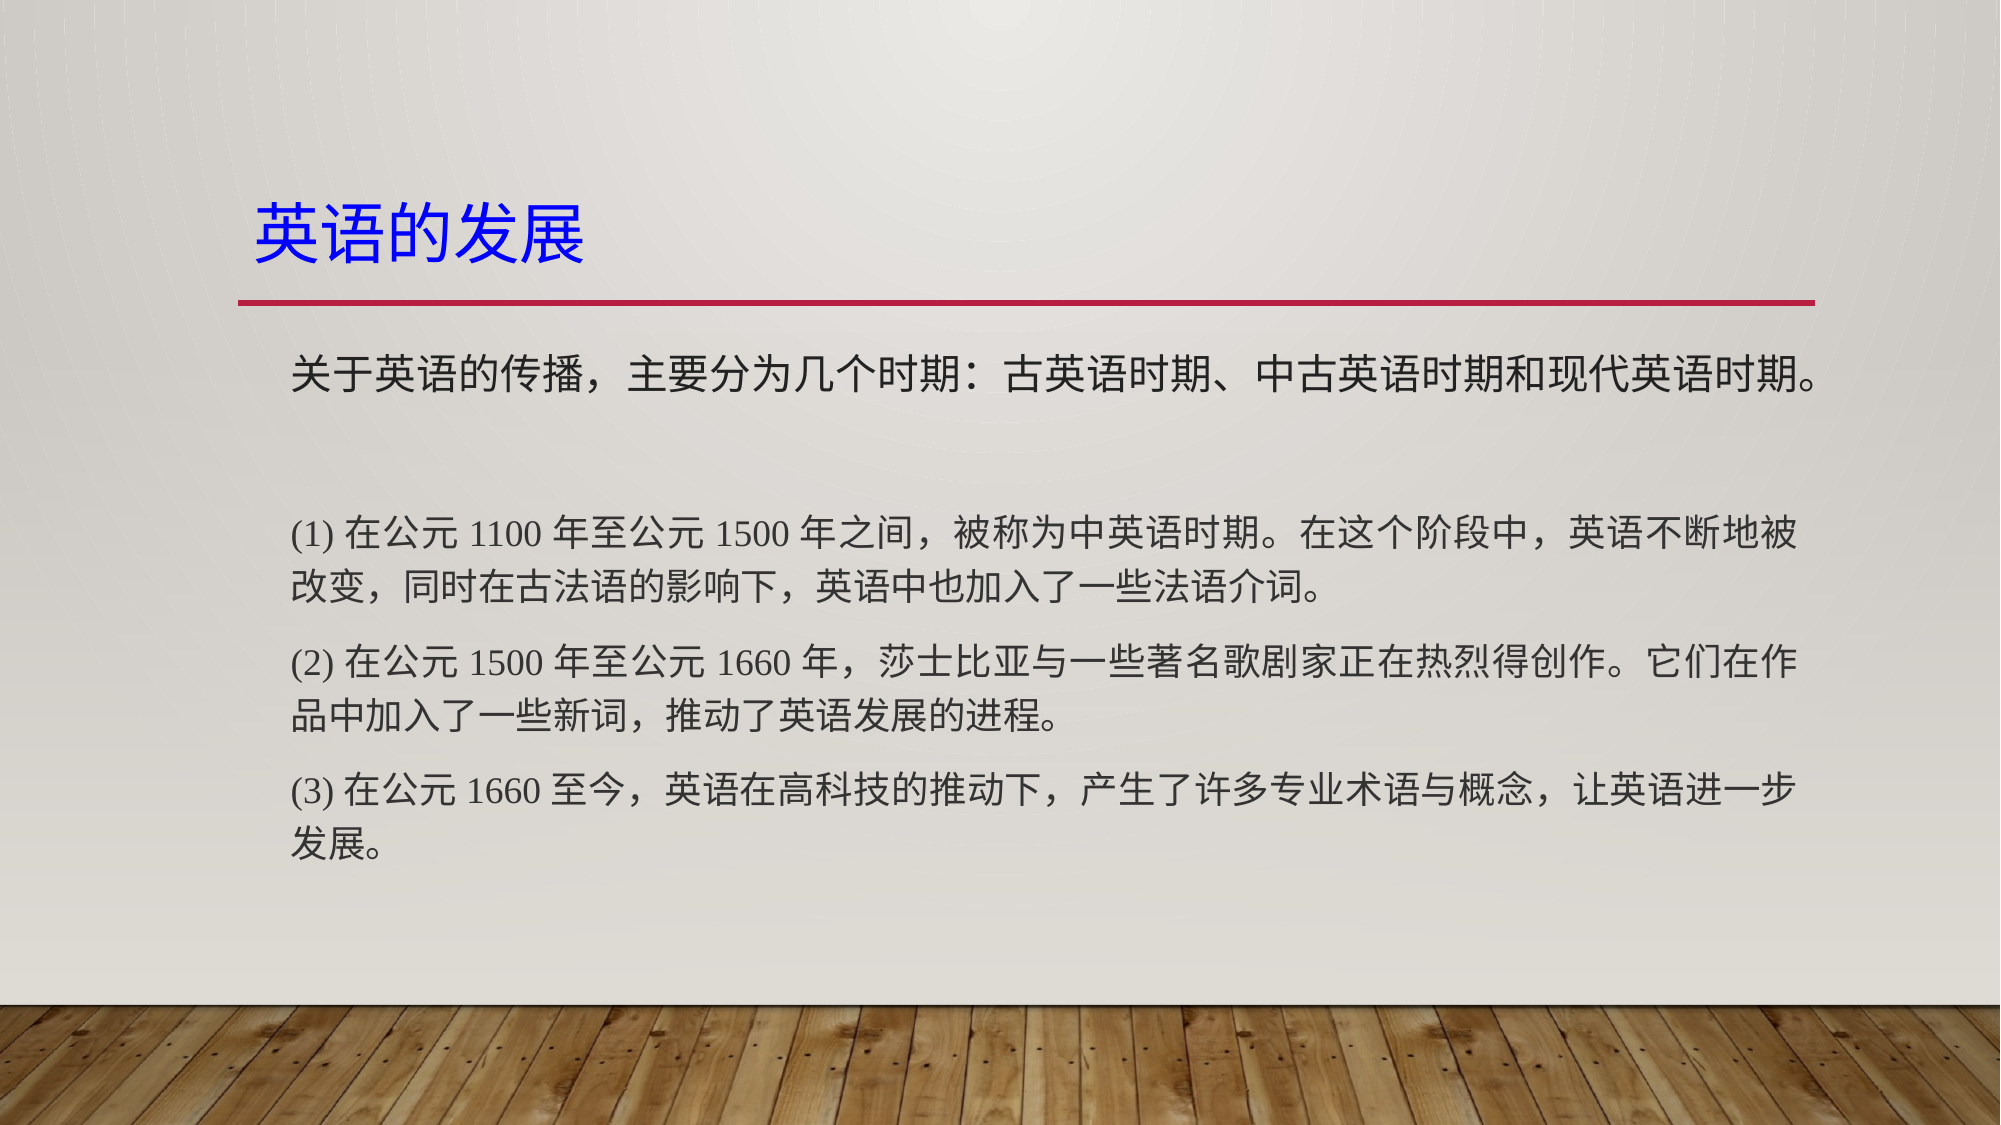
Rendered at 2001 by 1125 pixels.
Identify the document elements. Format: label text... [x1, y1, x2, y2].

list 关于英语的传播，主要分为几个时期：古英语时期、中古英语时期和现代英语时期。 (1)在公元1100年至公元1500年之间，被称为中英语时期。在这个阶段中，英语不断地被改变，同时在古法语的影响下，英语中也加入了一些法语介词。 (2)在公元1500年至公元1660年，莎士比亚与一些著名歌剧家正在热烈得创作。它们在作品中加入了一些新词，推动了英语发展的进程。 (3)在公元1660至今，英语在高科技的推动下，产生了许多专业术语与概念，让英语进一步发展。 [238, 330, 1814, 897]
title 英语的发展 [238, 193, 1814, 330]
picture [0, 1005, 2000, 1125]
